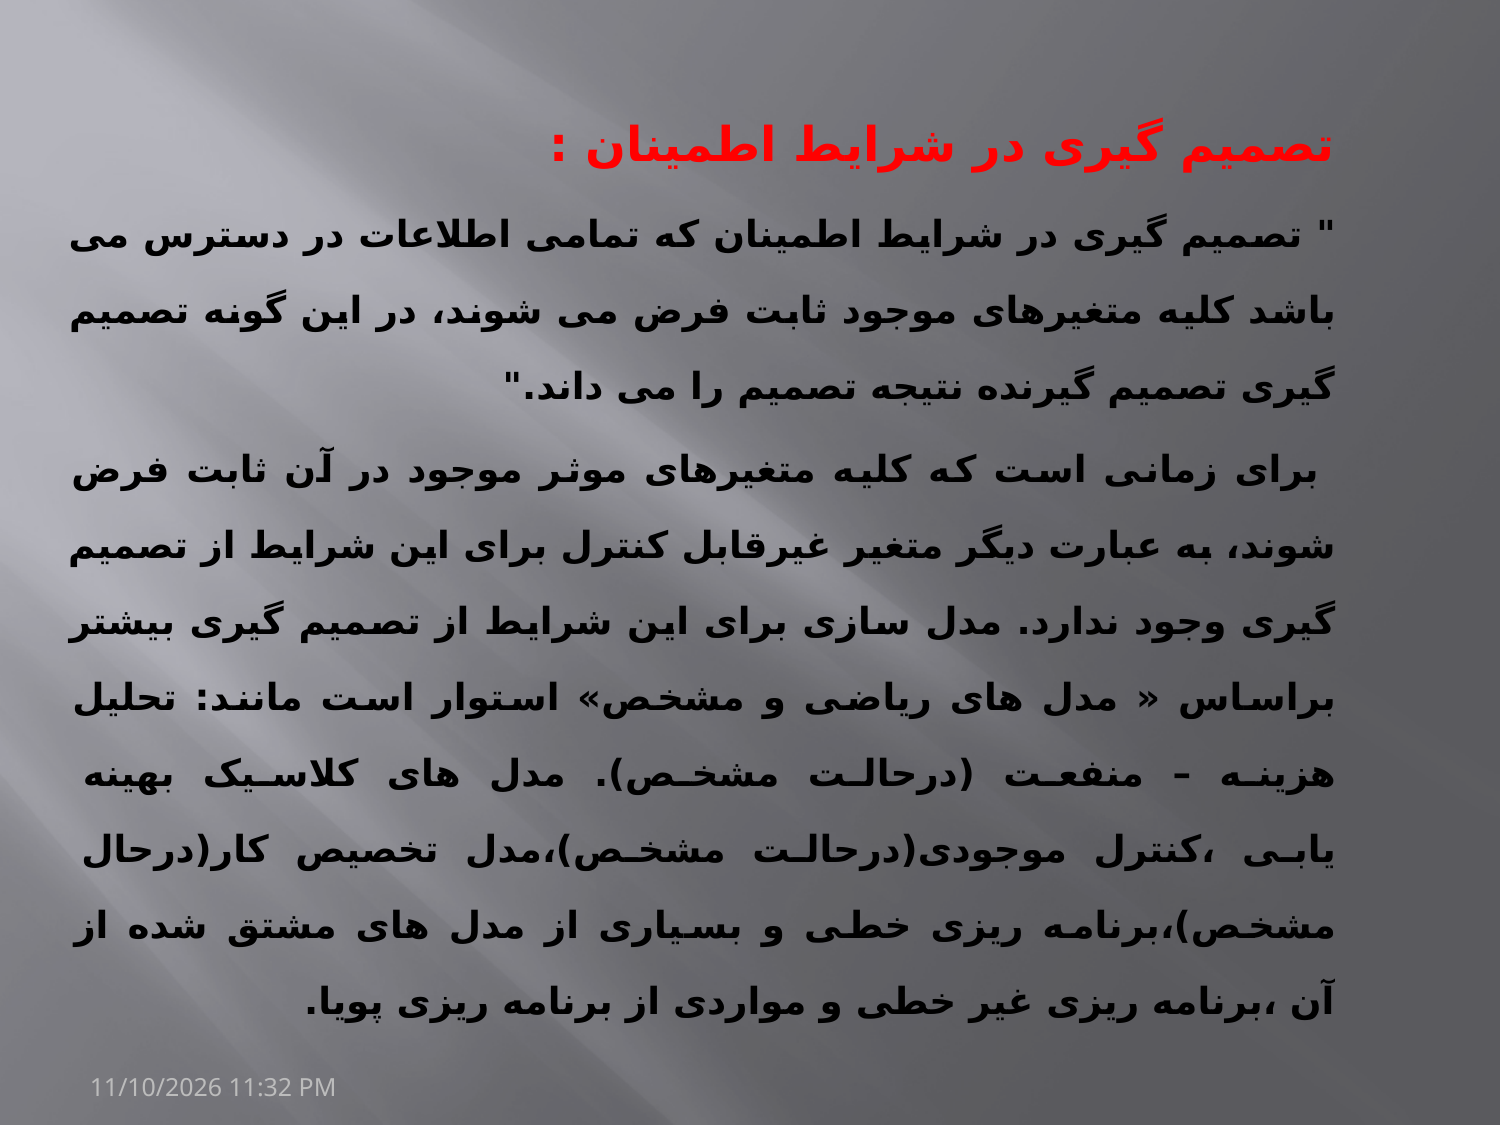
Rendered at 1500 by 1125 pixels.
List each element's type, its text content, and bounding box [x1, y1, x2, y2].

list تصمیم گیری در شرایط اطمینان : " تصمیم گیری در شرایط اطمینان که تمامی اطلاعات در دسترس می باشد کلیه متغیرهای موجود ثابت فرض می شوند، در این گونه تصمیم گیری تصمیم گیرنده نتیجه تصمیم را می داند." برای زمانی است که کلیه متغیرهای موثر موجود در آن ثابت فرض شوند، به عبارت دیگر متغیر غیرقابل کنترل برای این شرایط از تصمیم گیری وجود ندارد. مدل سازی برای این شرایط از تصمیم گیری بیشتر براساس « مدل های ریاضی و مشخص» استوار است مانند: تحلیل هزینه – منفعت (درحالت مشخص). مدل های کلاسیک بهینه یابی ،کنترل موجودی(درحالت مشخص)،مدل تخصیص کار(درحال مشخص)،برنامه ریزی خطی و بسیاری از مدل های مشتق شده از آن ،برنامه ریزی غیر خطی و مواردی از برنامه ریزی پویا. [53, 66, 1425, 1059]
slide_number 20/مارس/1 [75, 1052, 425, 1113]
